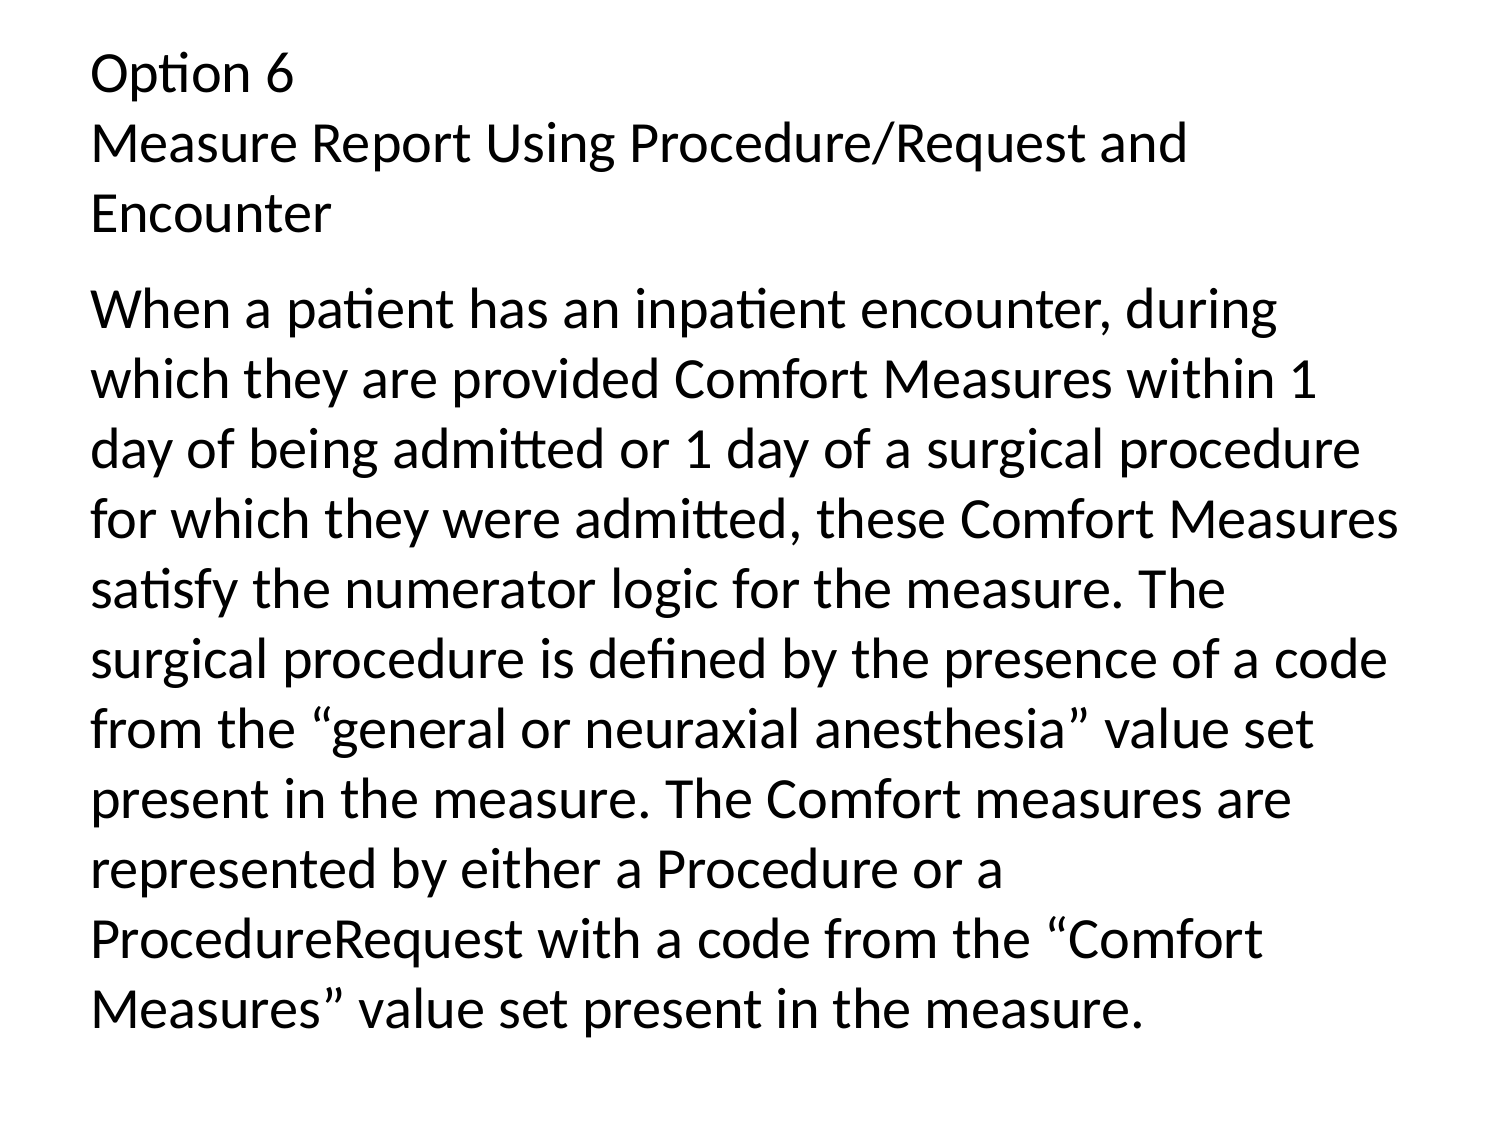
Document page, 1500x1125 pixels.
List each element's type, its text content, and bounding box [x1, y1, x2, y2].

title Option 6 Measure Report Using Procedure/Request and Encounter [75, 45, 1425, 233]
list When a patient has an inpatient encounter, during which they are provided Comfort Measures within 1 day of being admitted or 1 day of a surgical procedure for which they were admitted, these Comfort Measures satisfy the numerator logic for the measure. The surgical procedure is defined by the presence of a code from the “general or neuraxial anesthesia” value set present in the measure. The Comfort measures are represented by either a Procedure or a ProcedureRequest with a code from the “Comfort Measures” value set present in the measure. [75, 262, 1425, 1063]
